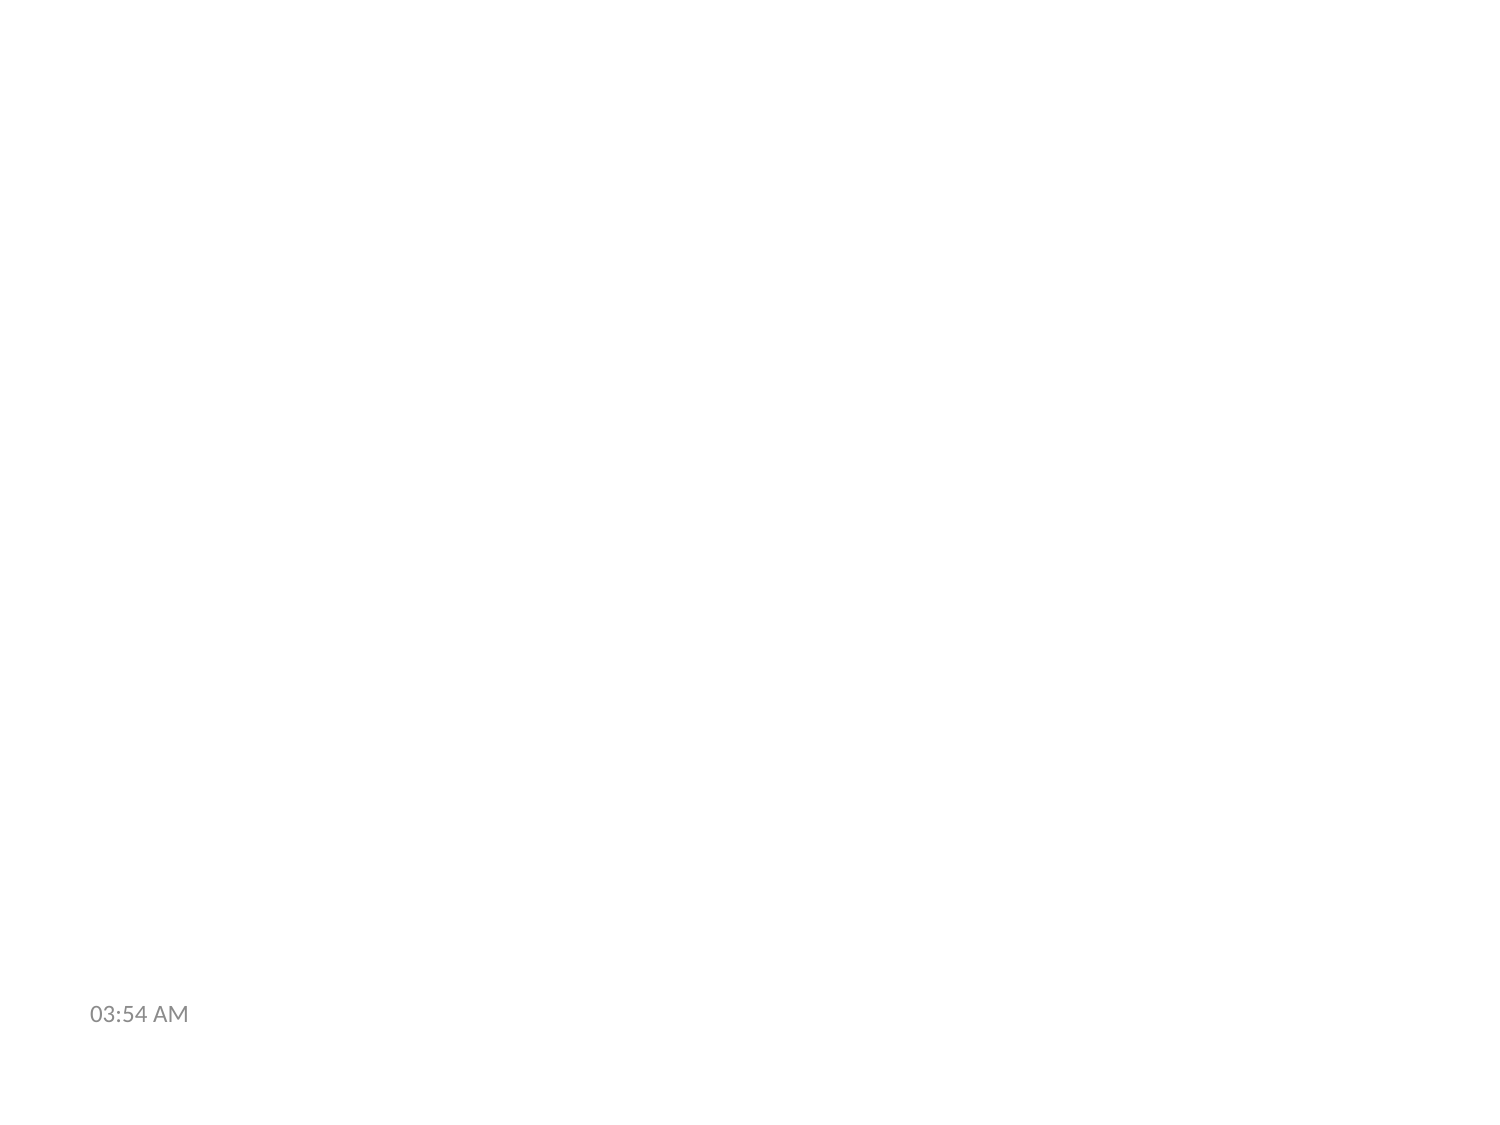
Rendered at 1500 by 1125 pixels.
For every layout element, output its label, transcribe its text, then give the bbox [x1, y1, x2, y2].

text_box 3:35 PM [75, 982, 425, 1043]
